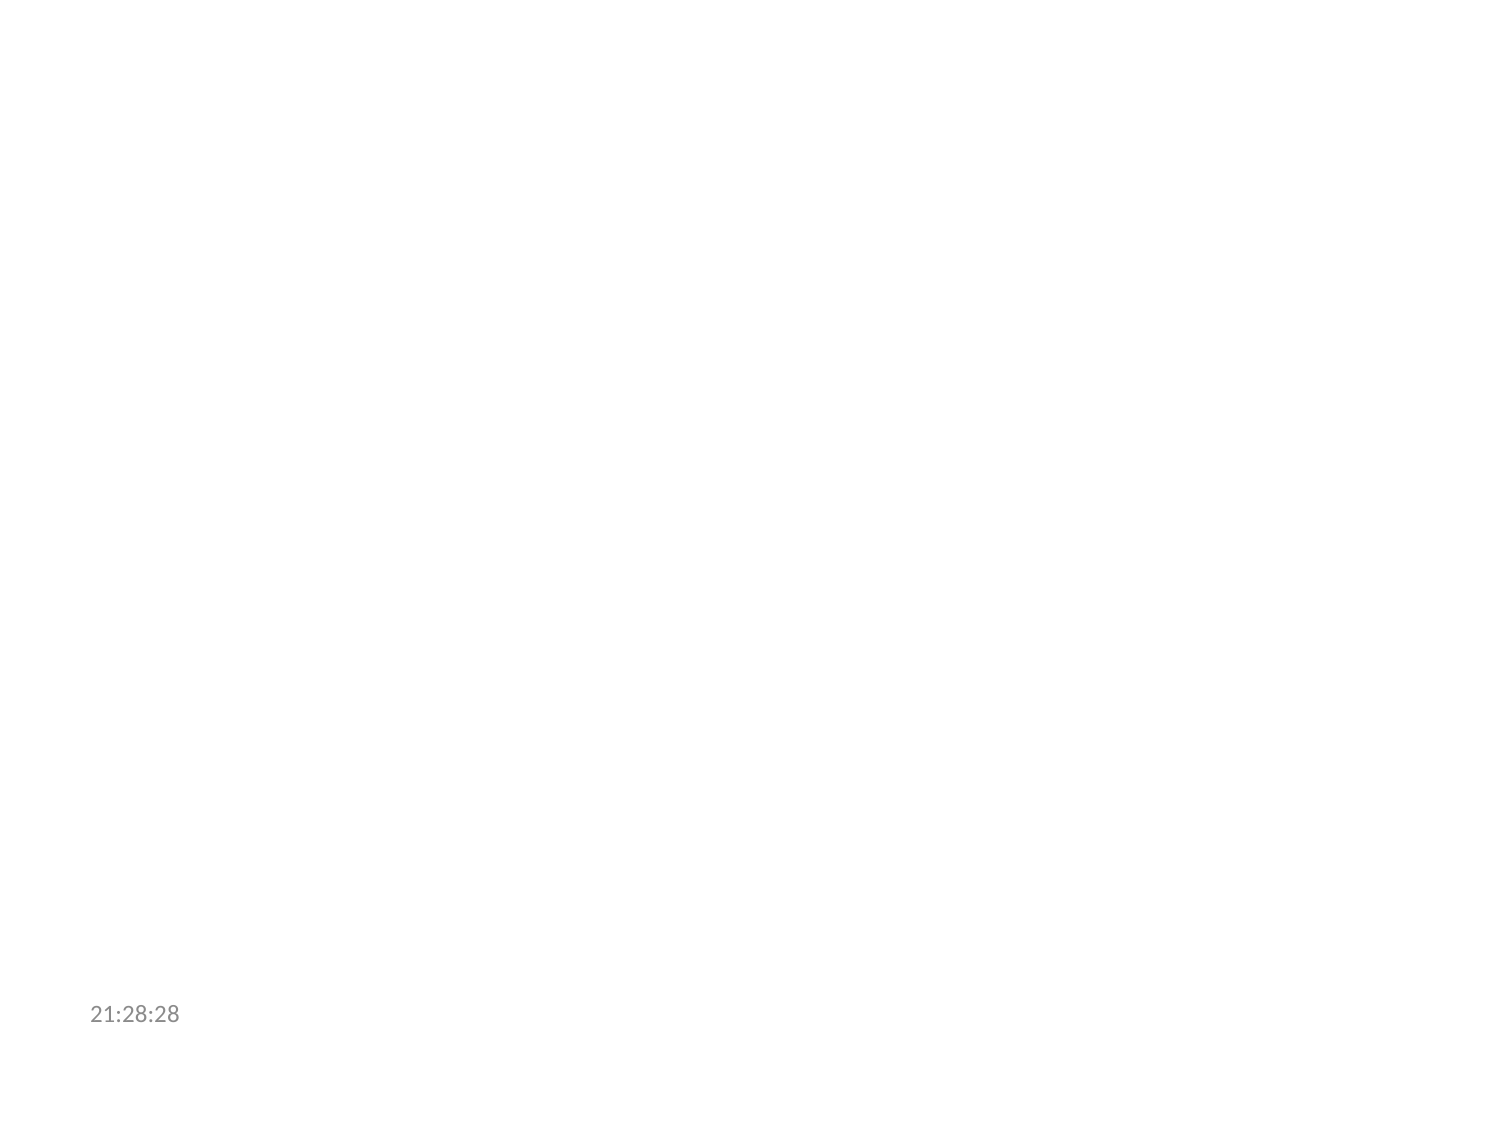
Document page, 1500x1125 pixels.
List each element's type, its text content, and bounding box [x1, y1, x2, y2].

text_box 15:35:09 [75, 982, 425, 1043]
